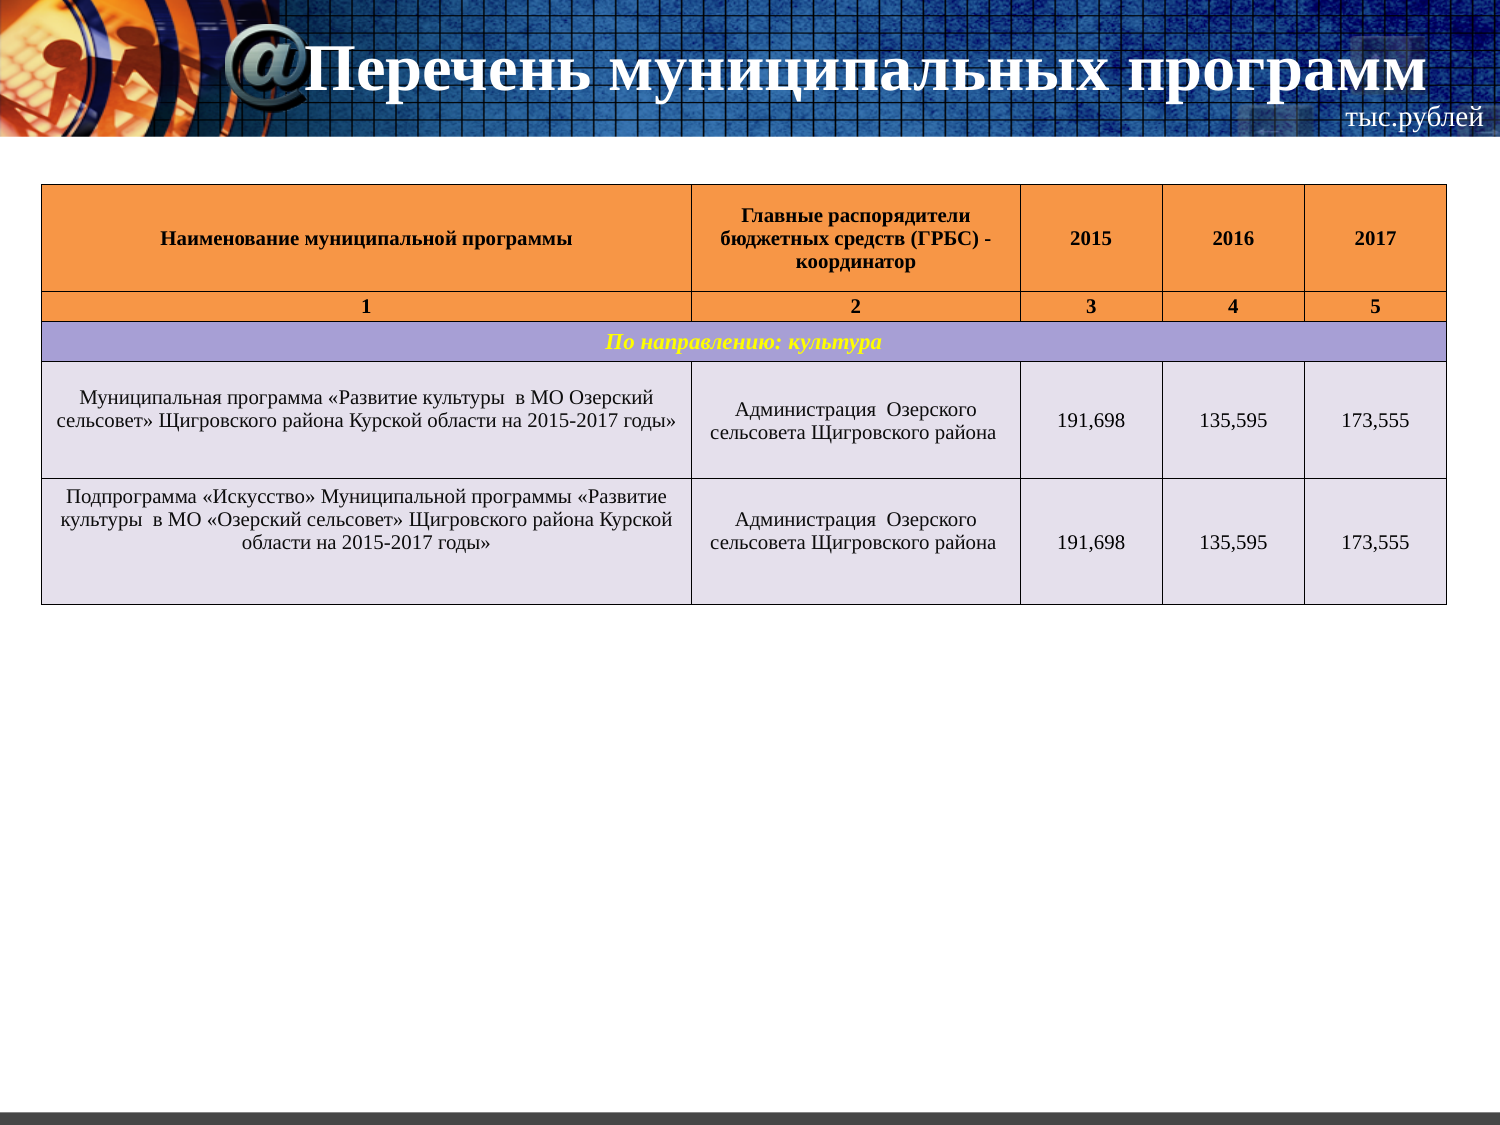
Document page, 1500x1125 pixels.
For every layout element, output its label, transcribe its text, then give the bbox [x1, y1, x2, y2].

table_cell 4 [1163, 292, 1304, 321]
table_header 2015 [1021, 185, 1162, 291]
table_cell Муниципальная программа «Развитие культуры в МО Озерский сельсовет» Щигровского района Курской области на 2015-2017 годы» [42, 362, 691, 478]
title Перечень муниципальных программ [289, 17, 1500, 111]
table_cell Администрация Озерского сельсовета Щигровского района [692, 362, 1020, 478]
table_cell 173,555 [1305, 479, 1446, 604]
table_cell Подпрограмма «Искусство» Муниципальной программы «Развитие культуры в МО «Озерский сельсовет» Щигровского района Курской области на 2015-2017 годы» [42, 479, 691, 604]
table_header Наименование муниципальной программы [42, 185, 691, 291]
table_header Главные распорядители бюджетных средств (ГРБС) -координатор [692, 185, 1020, 291]
table_header 2016 [1163, 185, 1304, 291]
table_cell Администрация Озерского сельсовета Щигровского района [692, 479, 1020, 604]
table_cell 191,698 [1021, 479, 1162, 604]
table_cell 135,595 [1163, 362, 1304, 478]
table_cell 135,595 [1163, 479, 1304, 604]
table_cell 191,698 [1021, 362, 1162, 478]
table_cell 173,555 [1305, 362, 1446, 478]
table_cell 3 [1021, 292, 1162, 321]
table_cell 5 [1305, 292, 1446, 321]
table_cell 2 [692, 292, 1020, 321]
text_box тыс.рублей [1330, 89, 1500, 140]
table_cell По направлению: культура [42, 322, 1446, 361]
picture [0, 0, 1500, 138]
table_header 2017 [1305, 185, 1446, 291]
table_cell 1 [42, 292, 691, 321]
